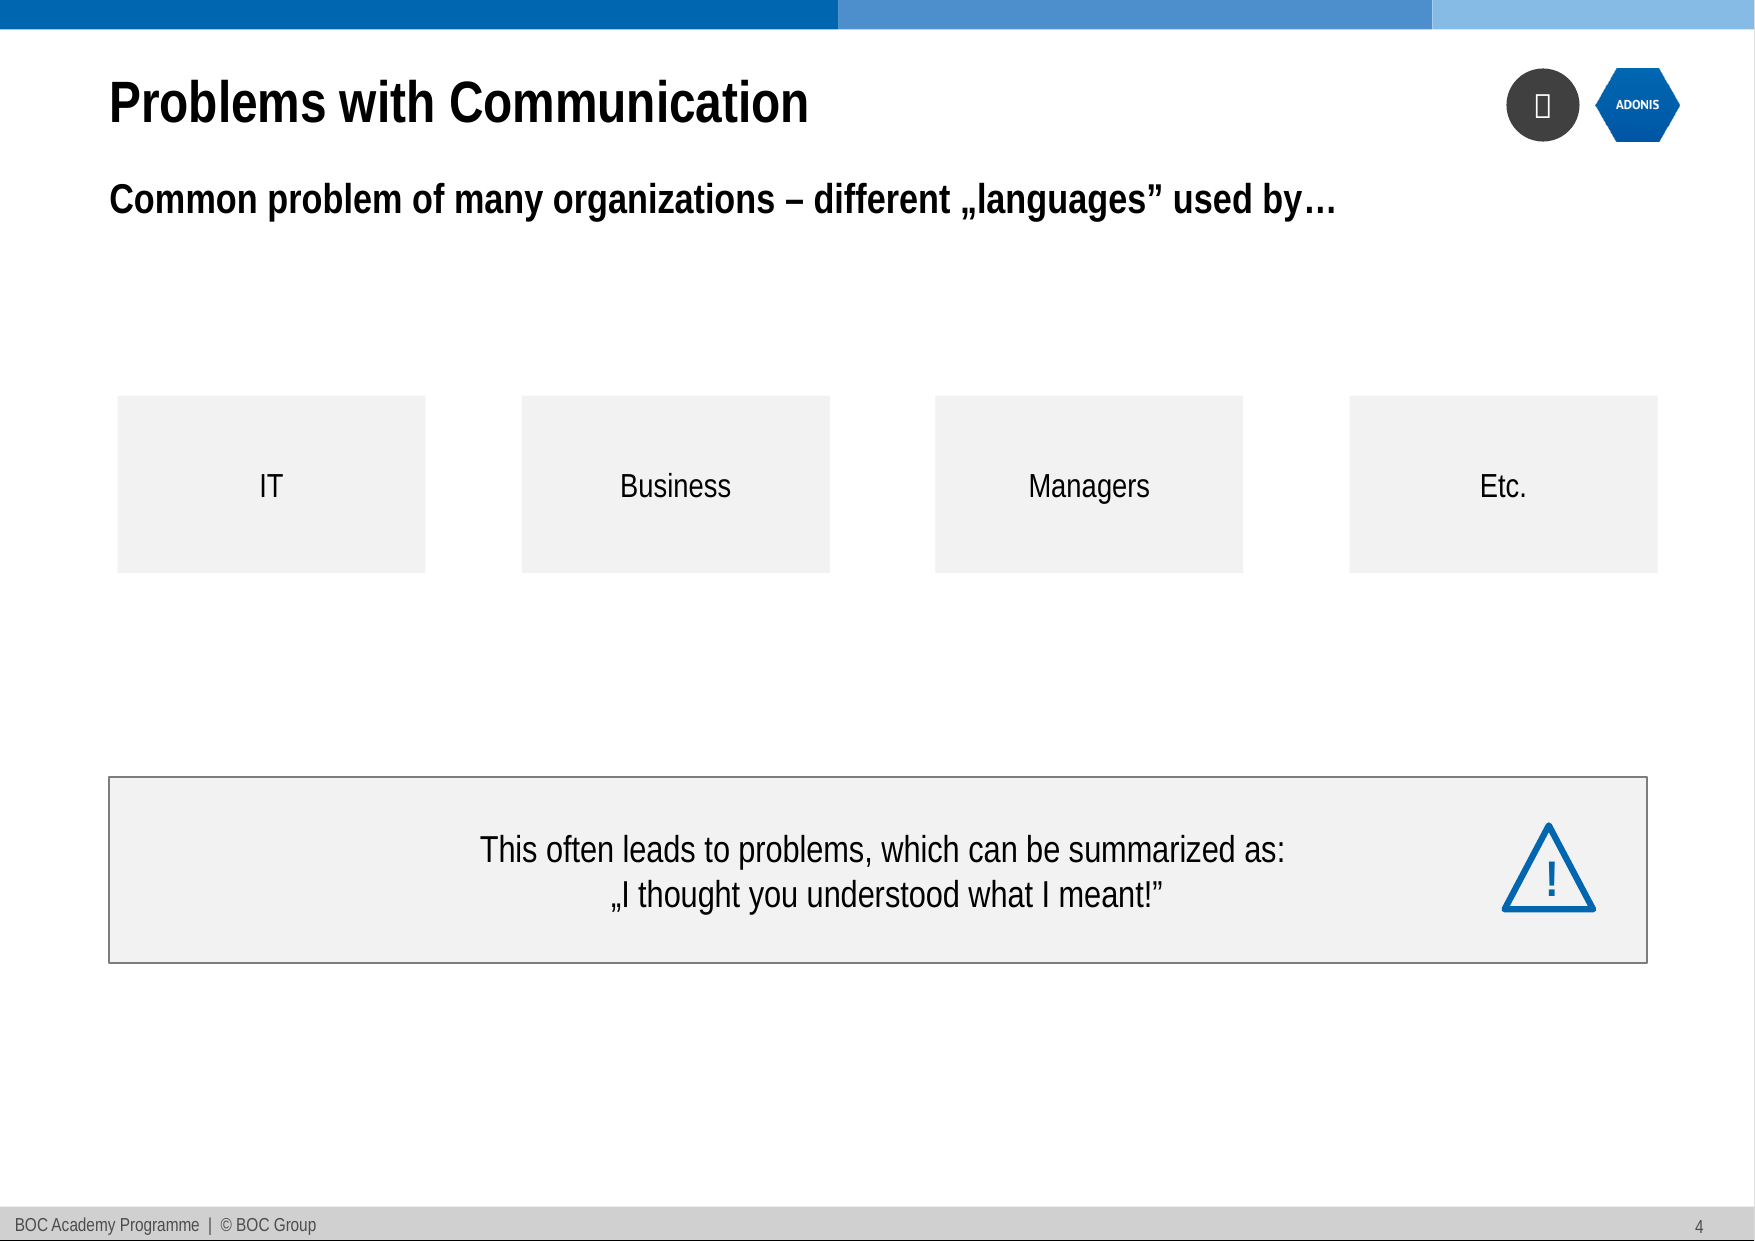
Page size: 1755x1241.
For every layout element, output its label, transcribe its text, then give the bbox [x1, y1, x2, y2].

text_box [108, 776, 1647, 963]
list Common problem of many organizations – different „languages” used by… [109, 165, 1596, 234]
picture [1595, 68, 1680, 142]
text_box IT [115, 394, 428, 575]
text_box Etc. [1347, 394, 1660, 575]
text_box Managers [933, 394, 1245, 575]
title Problems with Communication [109, 55, 1595, 156]
text_box Business [520, 394, 832, 575]
